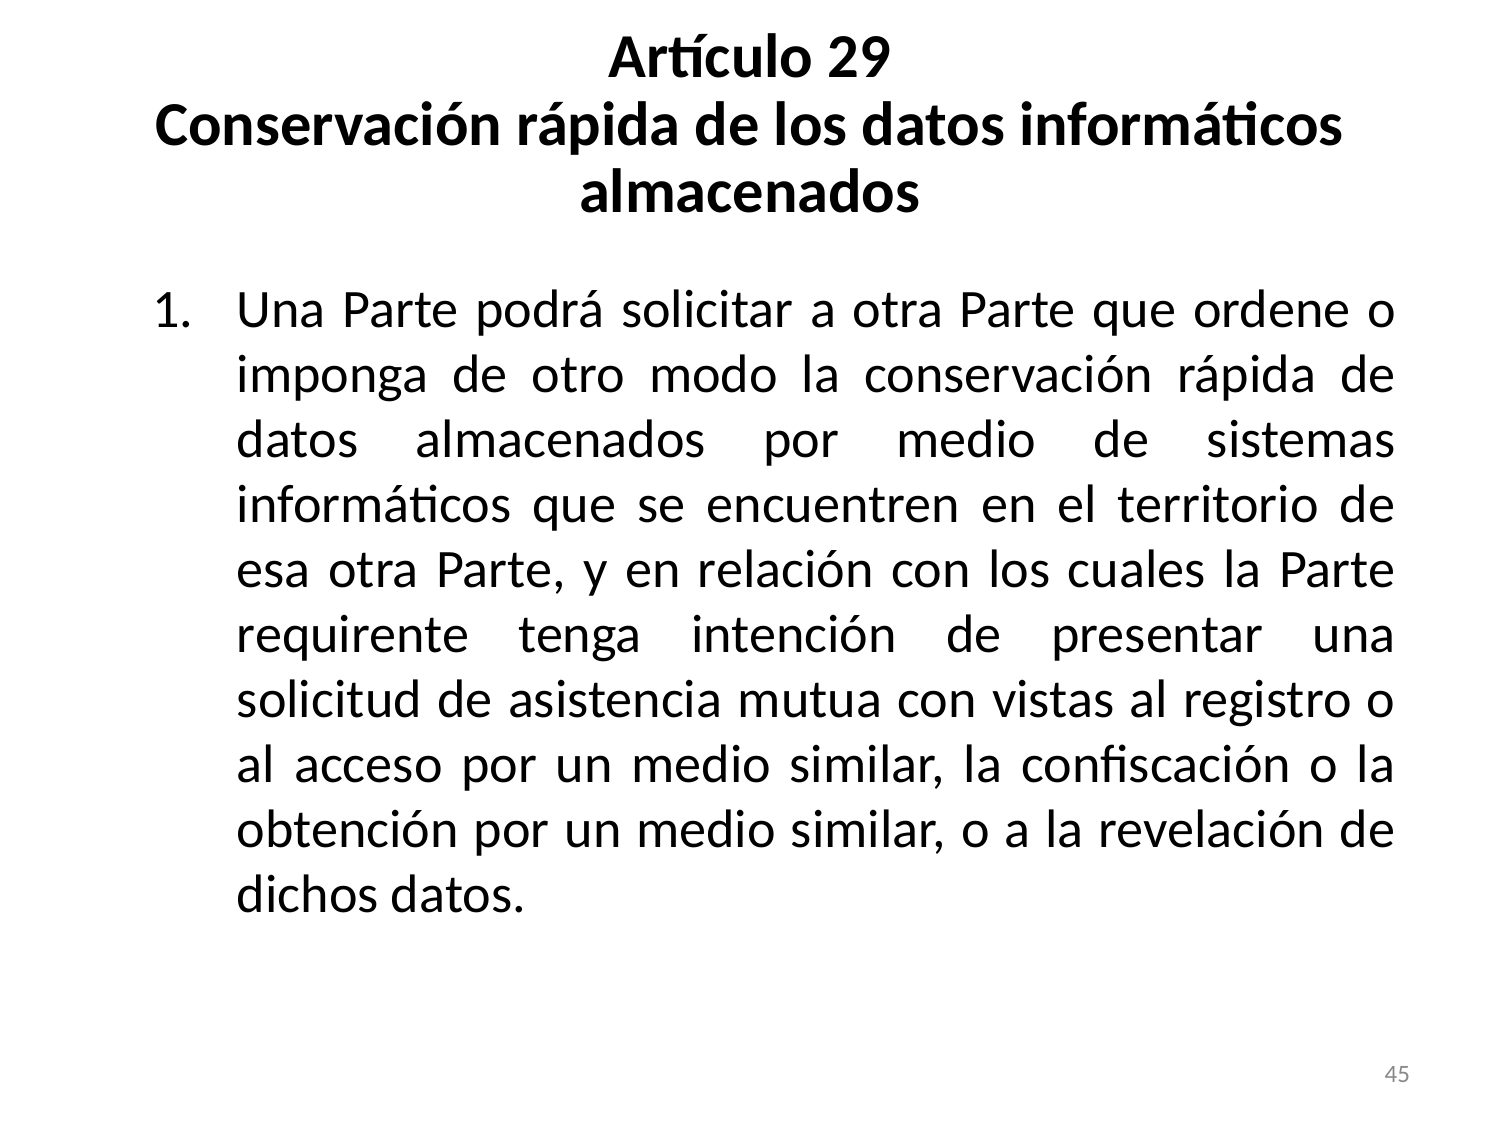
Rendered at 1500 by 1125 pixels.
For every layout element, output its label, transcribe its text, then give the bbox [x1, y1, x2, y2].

slide_number 45 [1074, 1042, 1425, 1103]
title Artículo 29 Conservación rápida de los datos informáticos almacenados [75, 45, 1425, 206]
list Una Parte podrá solicitar a otra Parte que ordene o imponga de otro modo la conservación rápida de datos almacenados por medio de sistemas informáticos que se encuentren en el territorio de esa otra Parte, y en relación con los cuales la Parte requirente tenga intención de presentar una solicitud de asistencia mutua con vistas al registro o al acceso por un medio similar, la confiscación o la obtención por un medio similar, o a la revelación de dichos datos. [137, 265, 1413, 1081]
